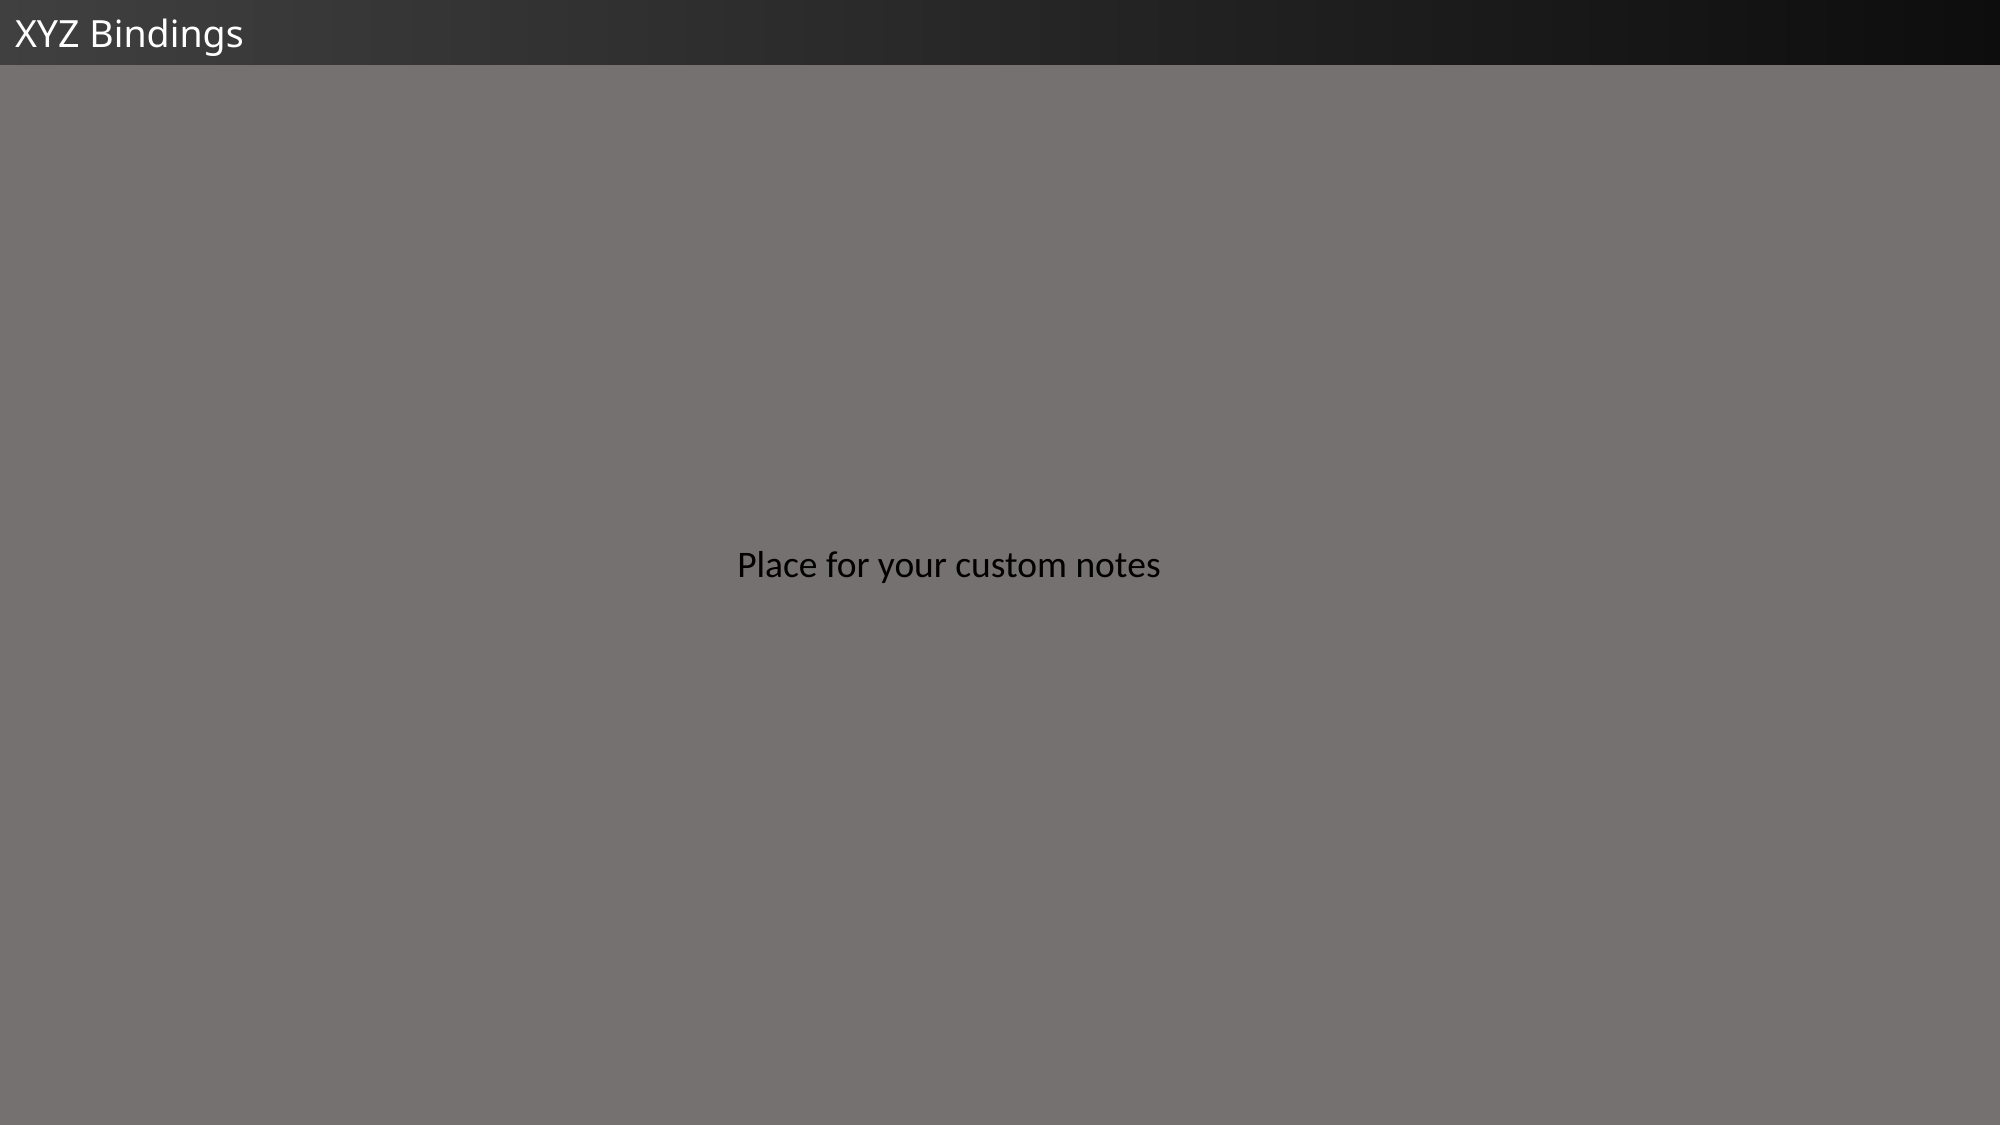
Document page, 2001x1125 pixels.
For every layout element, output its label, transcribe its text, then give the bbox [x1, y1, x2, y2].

text_box Place for your custom notes [722, 532, 1177, 593]
title XYZ Bindings [0, 0, 2000, 66]
